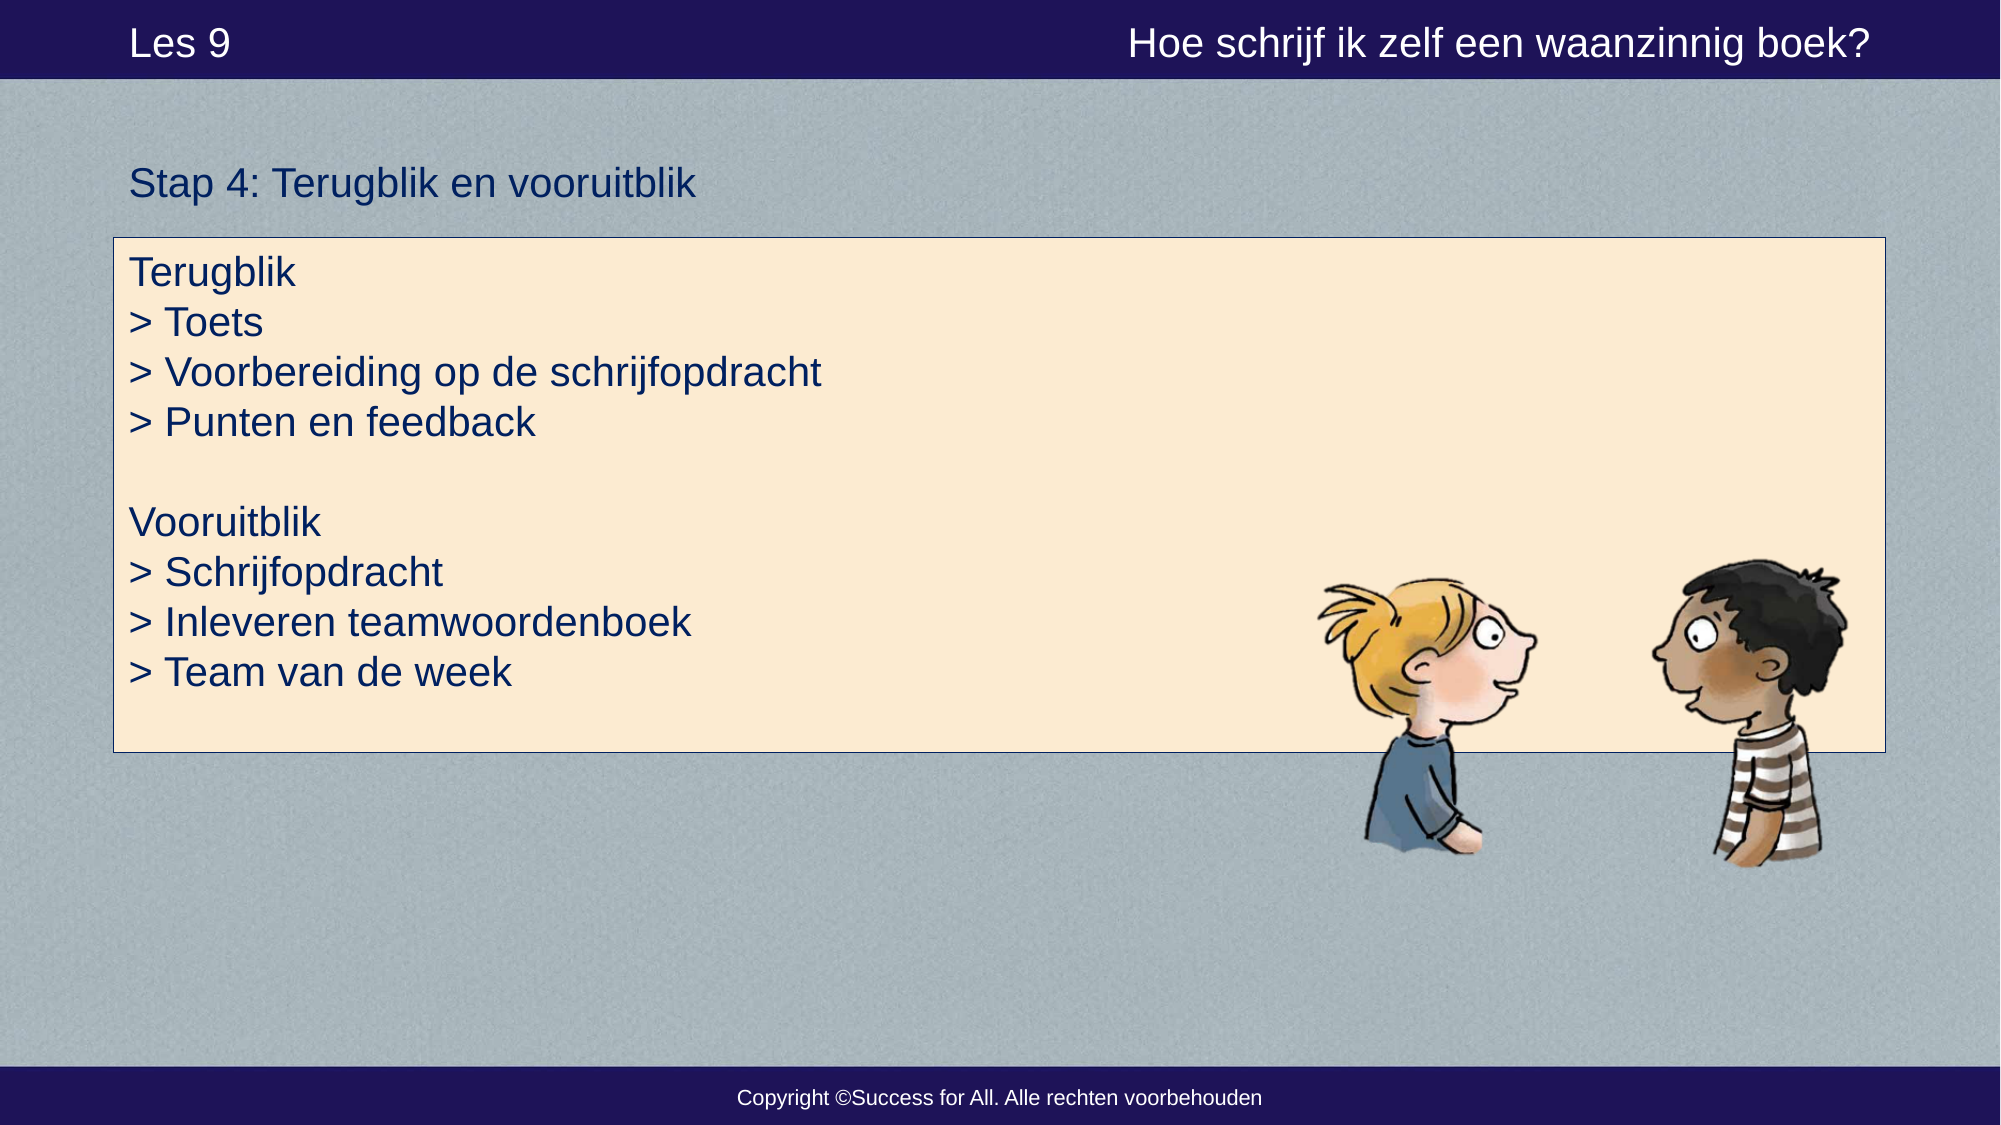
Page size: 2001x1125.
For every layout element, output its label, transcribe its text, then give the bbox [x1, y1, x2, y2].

text_box Stap 4: Terugblik en vooruitblik [113, 148, 1635, 214]
text_box Terugblik > Toets > Voorbereiding op de schrijfopdracht > Punten en feedback Vooruitblik > Schrijfopdracht > Inleveren teamwoordenboek > Team van de week [113, 237, 1886, 753]
picture [0, 0, 2001, 1125]
text_box Les 9 [114, 8, 354, 73]
text_box Hoe schrijf ik zelf een waanzinnig boek? [999, 8, 1886, 73]
text_box Copyright ©Success for All. Alle rechten voorbehouden [0, 1076, 2000, 1125]
